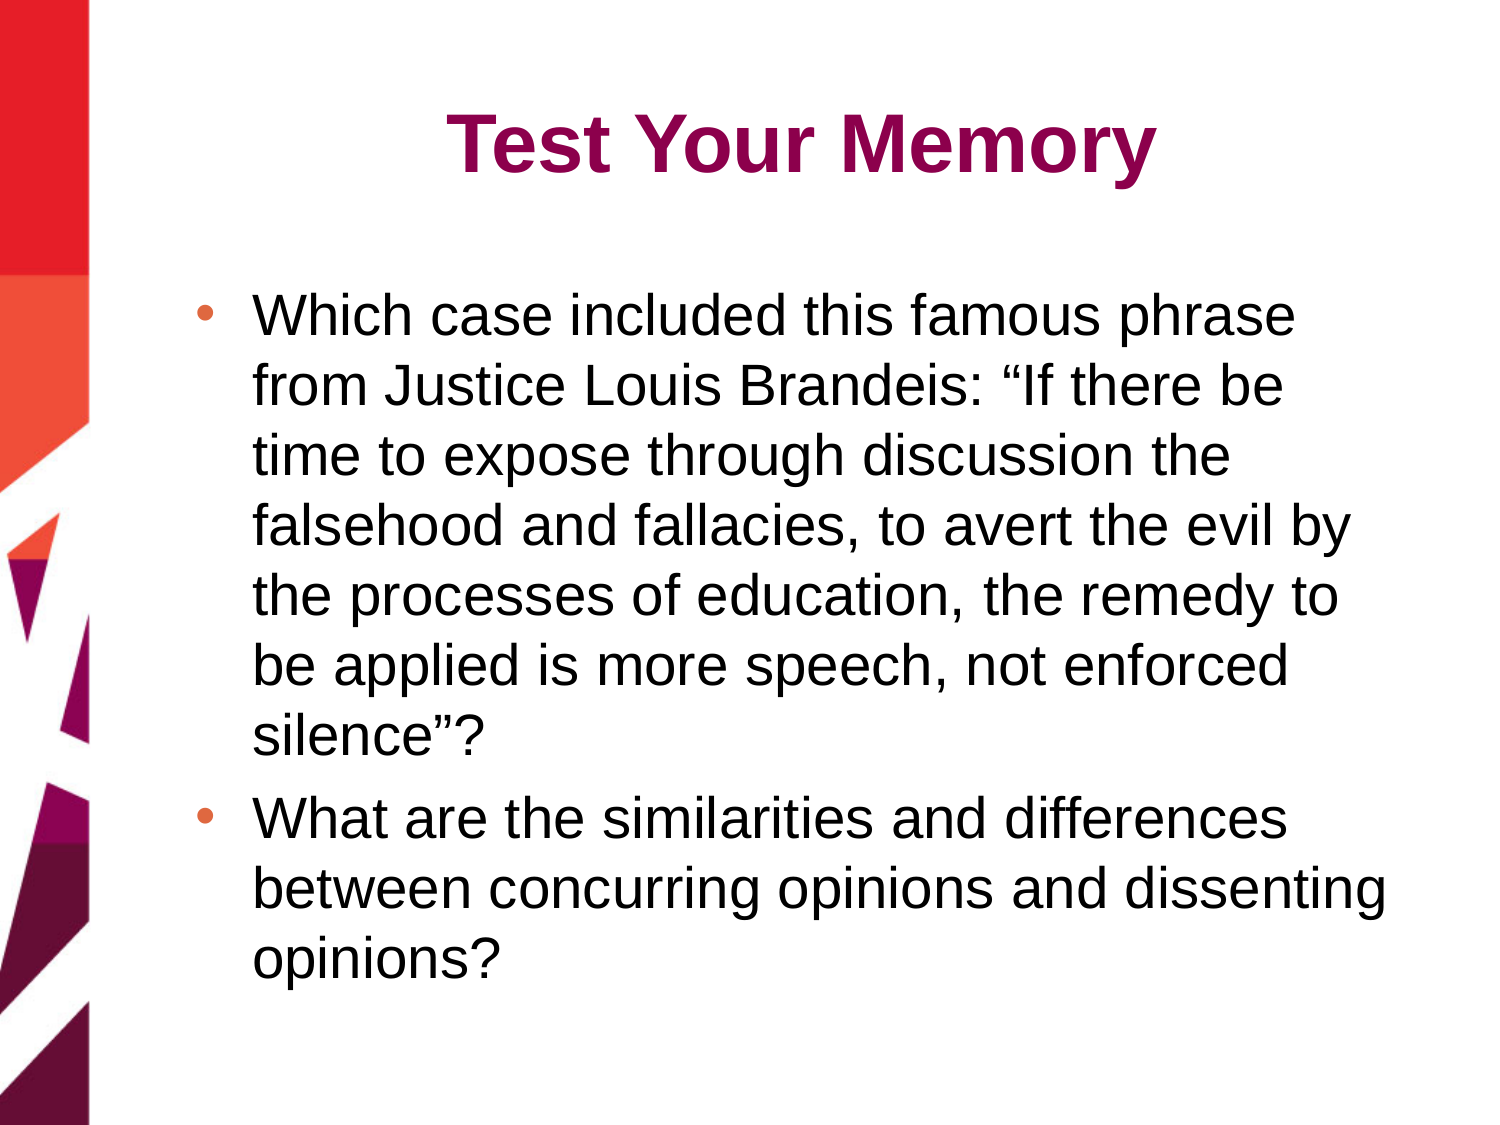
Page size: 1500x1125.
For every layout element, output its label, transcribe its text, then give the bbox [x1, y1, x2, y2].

list Which case included this famous phrase from Justice Louis Brandeis: “If there be time to expose through discussion the falsehood and fallacies, to avert the evil by the processes of education, the remedy to be applied is more speech, not enforced silence”? What are the similarities and differences between concurring opinions and dissenting opinions? [180, 262, 1425, 1005]
picture [0, 0, 91, 1125]
title Test Your Memory [180, 45, 1425, 233]
